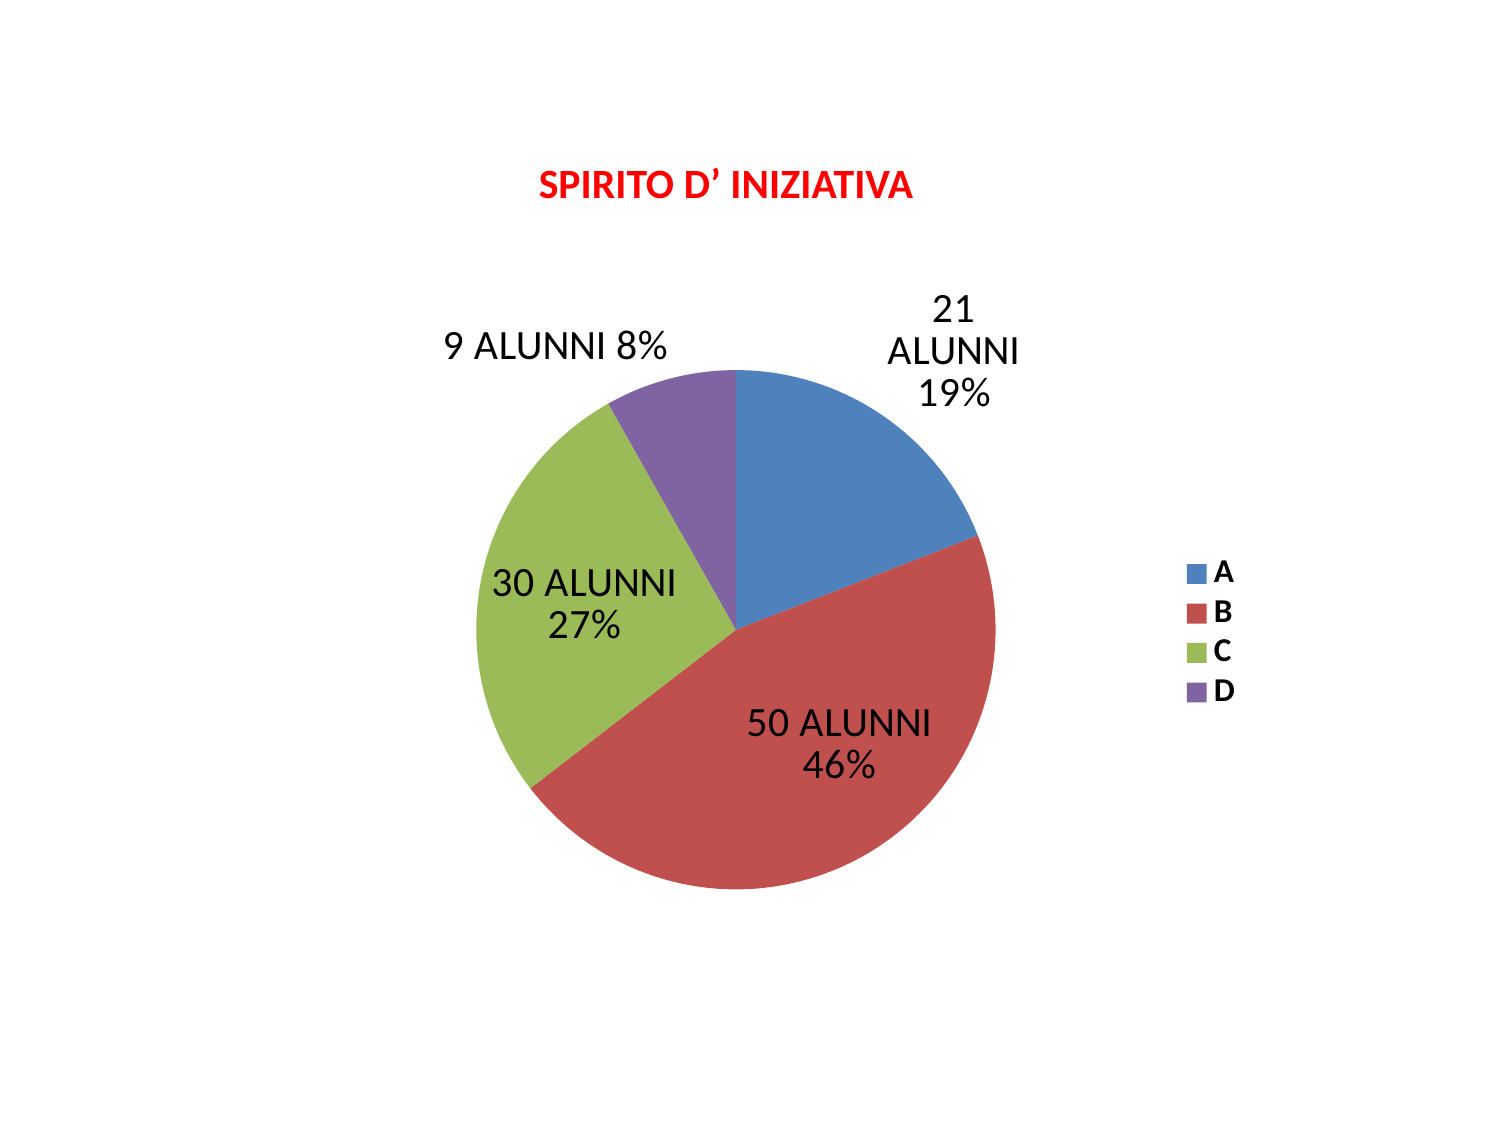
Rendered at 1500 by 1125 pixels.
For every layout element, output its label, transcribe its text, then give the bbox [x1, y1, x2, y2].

text_box SPIRITO D’ INIZIATIVA [230, 149, 1223, 214]
chart [229, 290, 1259, 977]
